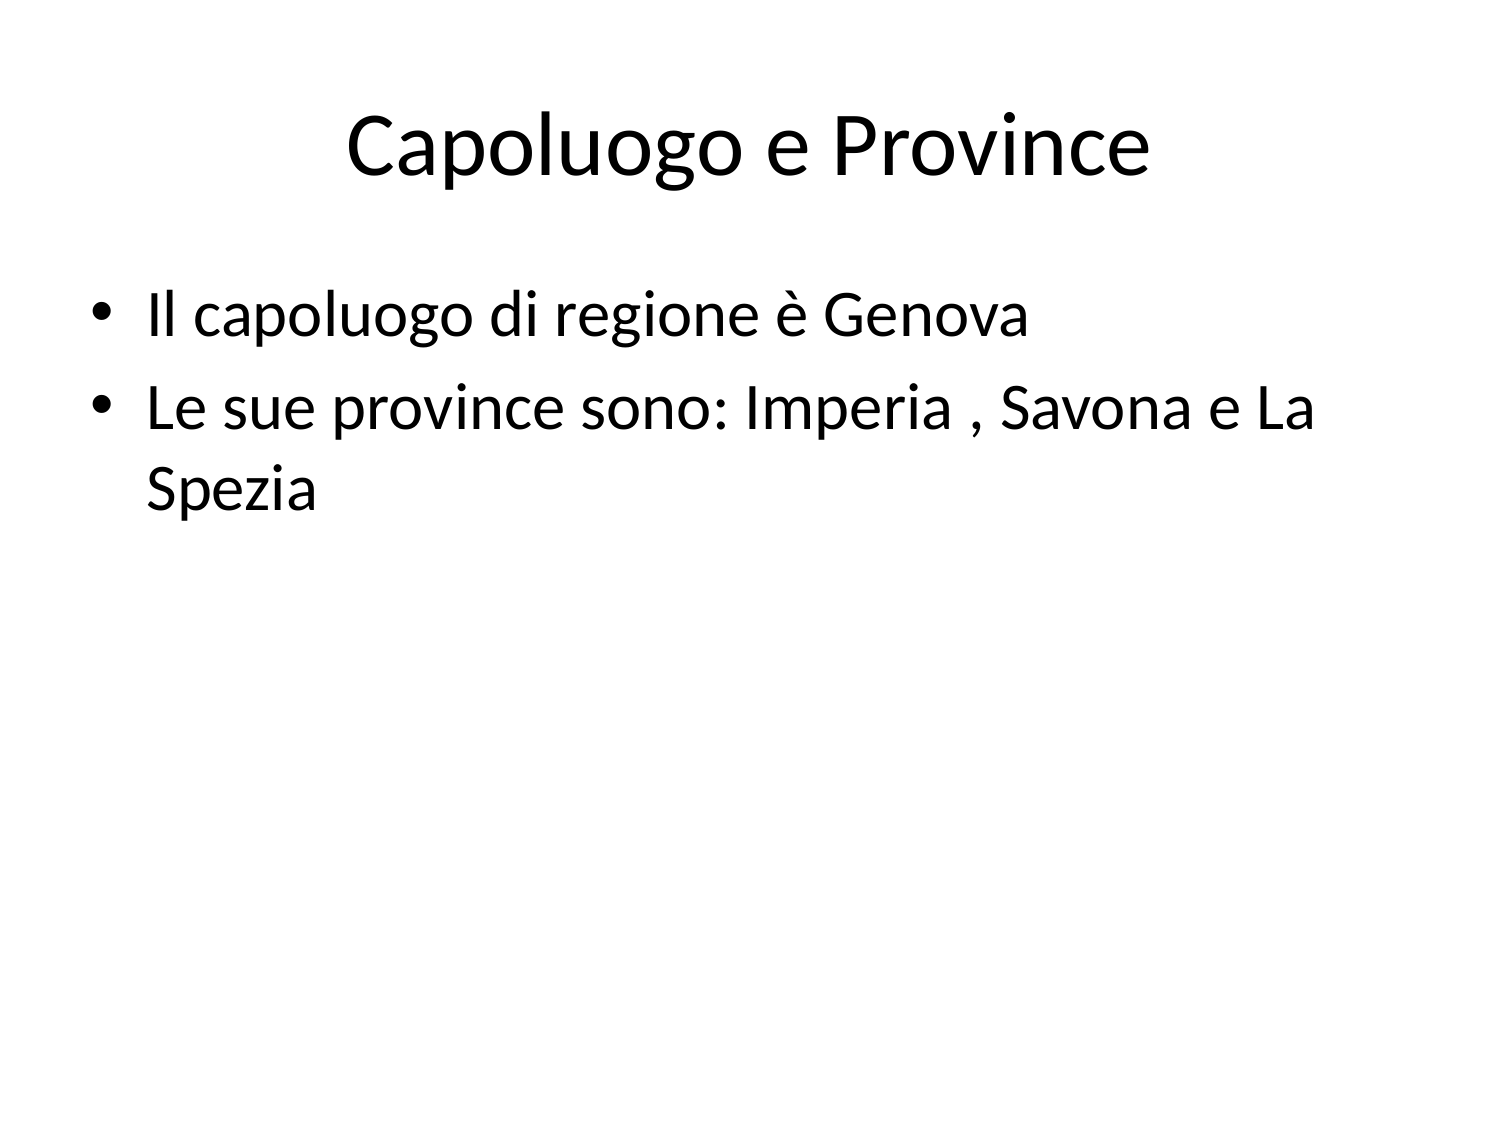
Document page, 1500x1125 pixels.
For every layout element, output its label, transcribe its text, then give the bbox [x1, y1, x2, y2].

list Il capoluogo di regione è Genova Le sue province sono: Imperia , Savona e La Spezia [75, 262, 1425, 1005]
title Capoluogo e Province [75, 45, 1425, 233]
